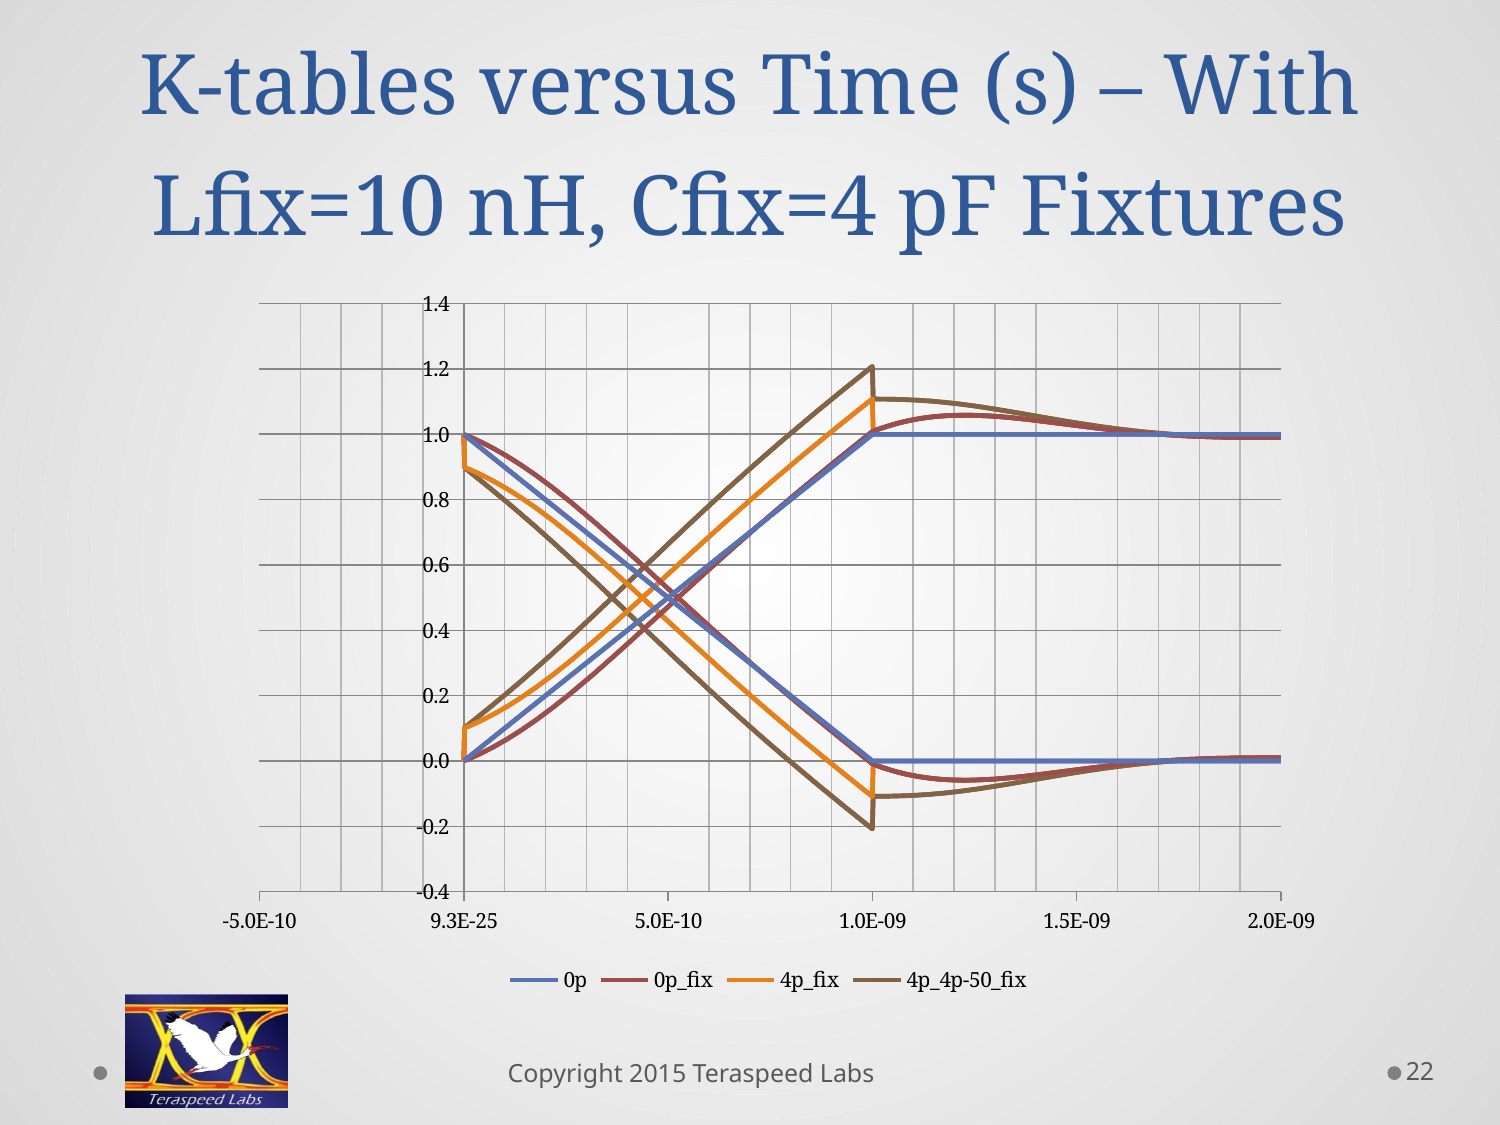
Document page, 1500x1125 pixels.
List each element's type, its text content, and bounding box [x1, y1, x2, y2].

footer Copyright 2015 Teraspeed Labs [500, 1044, 968, 1105]
picture [125, 994, 288, 1108]
title K-tables versus Time (s) – With Lfix=10 nH, Cfix=4 pF Fixtures [75, 0, 1425, 263]
slide_number 22 [1401, 1042, 1494, 1103]
chart [199, 274, 1338, 1001]
